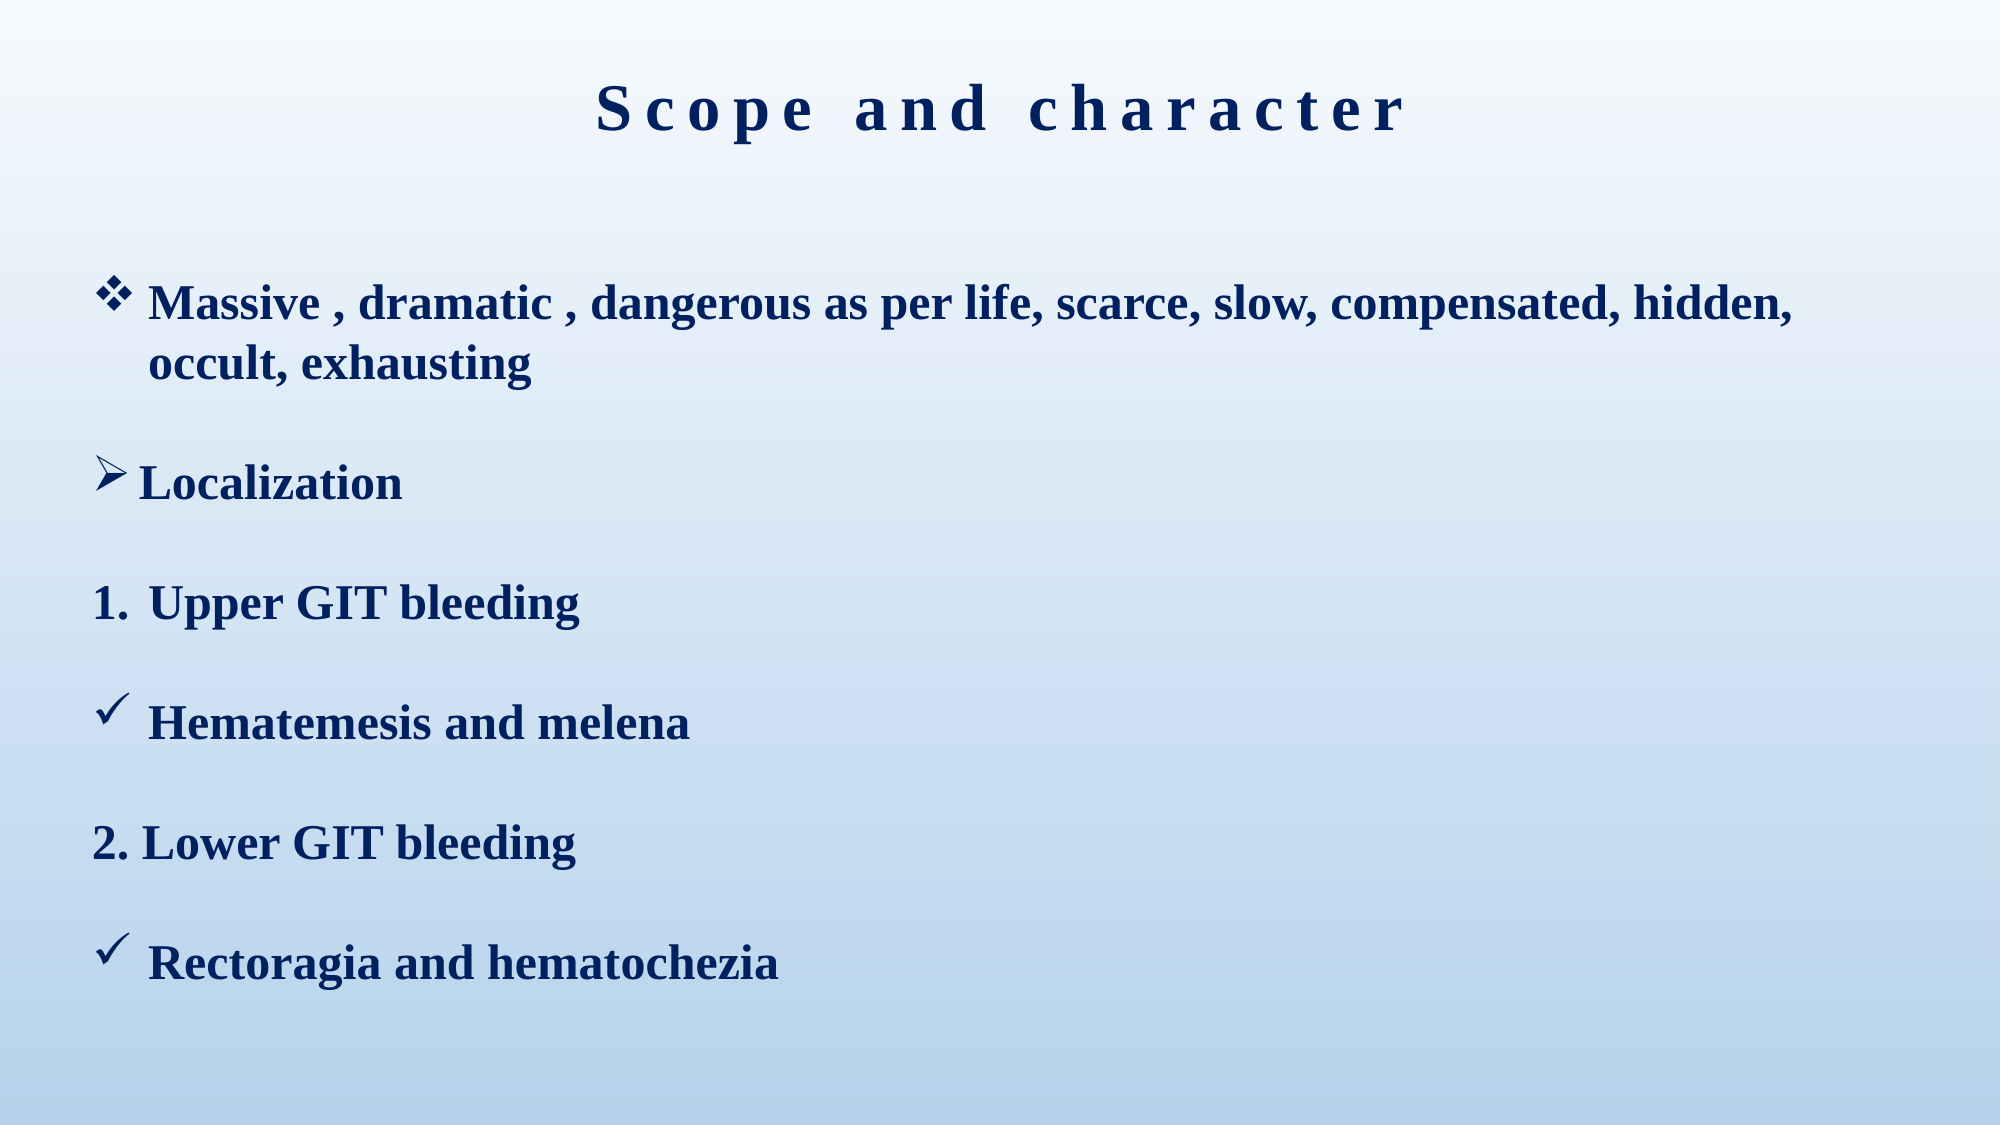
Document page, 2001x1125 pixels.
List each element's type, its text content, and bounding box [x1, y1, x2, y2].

text_box Scope and character Massive , dramatic , dangerous as per life, scarce, slow, compensated, hidden, occult, exhausting Localization Upper GIT bleeding Hematemesis and melena 2. Lower GIT bleeding Rectoragia and hematochezia [77, 56, 1923, 1042]
